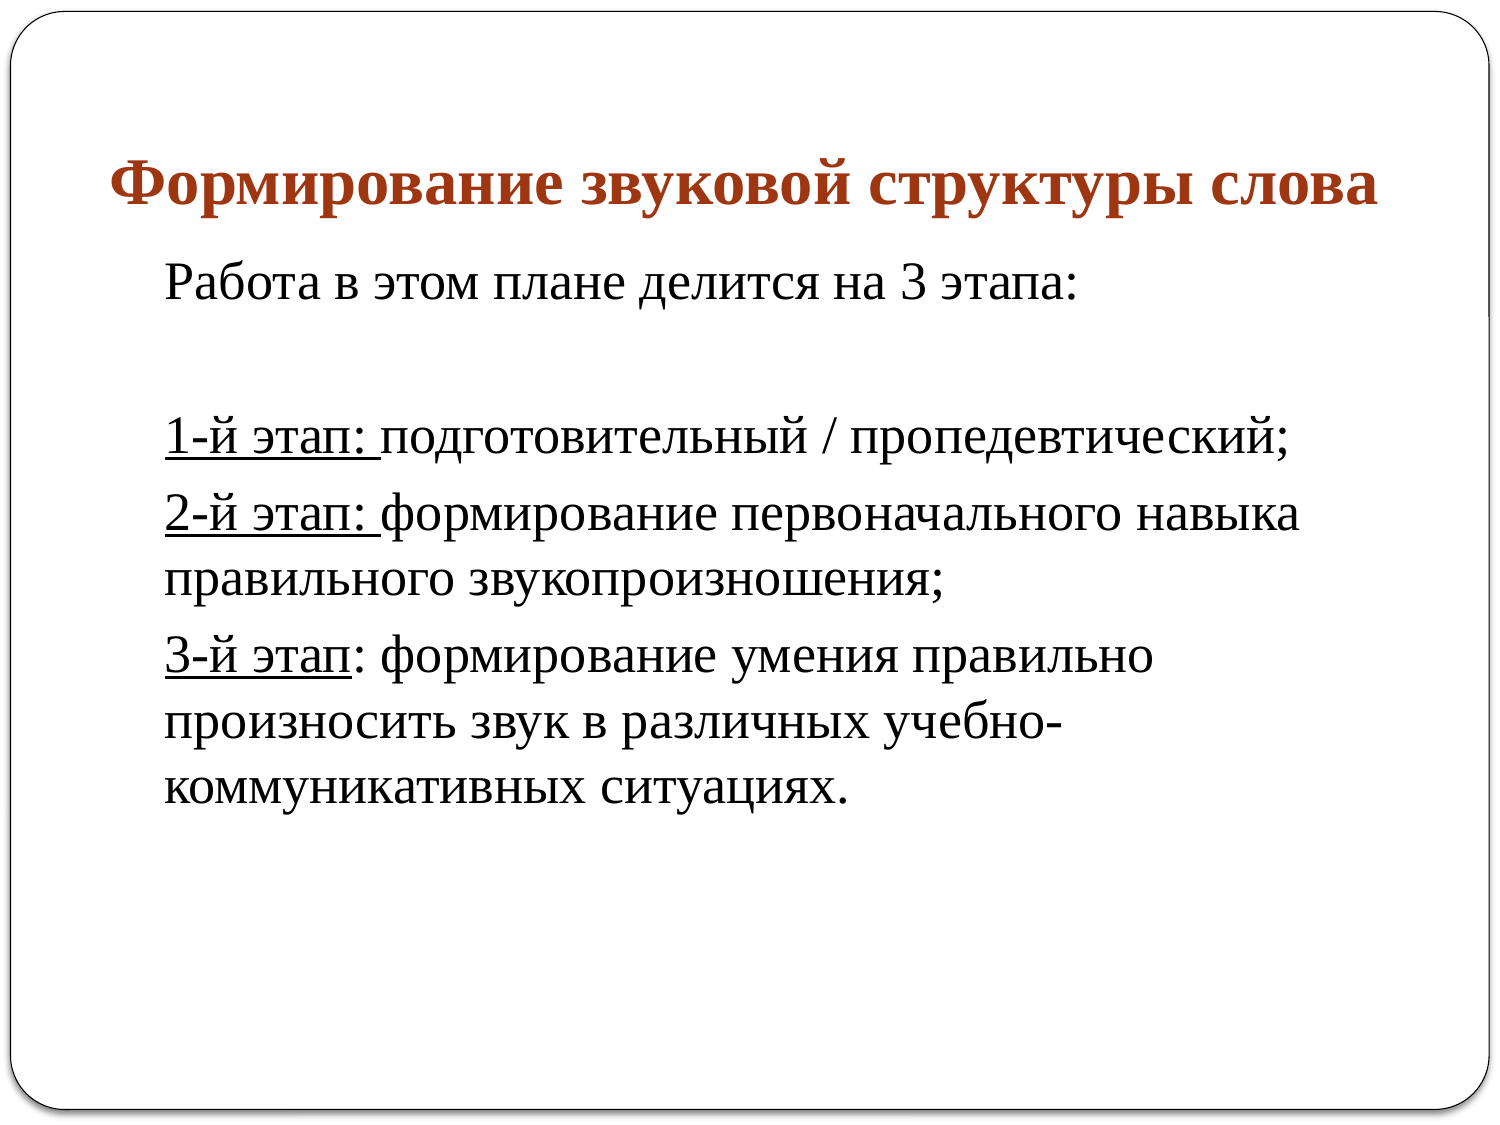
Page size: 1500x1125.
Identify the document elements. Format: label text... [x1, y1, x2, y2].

title Формирование звуковой структуры слова [64, 45, 1425, 233]
list Работа в этом плане делится на 3 этапа: 1-й этап: подготовительный / пропедевтический; 2-й этап: формирование первоначального навыка правильного звукопроизношения; 3-й этап: формирование умения правильно произносить звук в различных учебно-коммуникативных ситуациях. [150, 237, 1425, 988]
